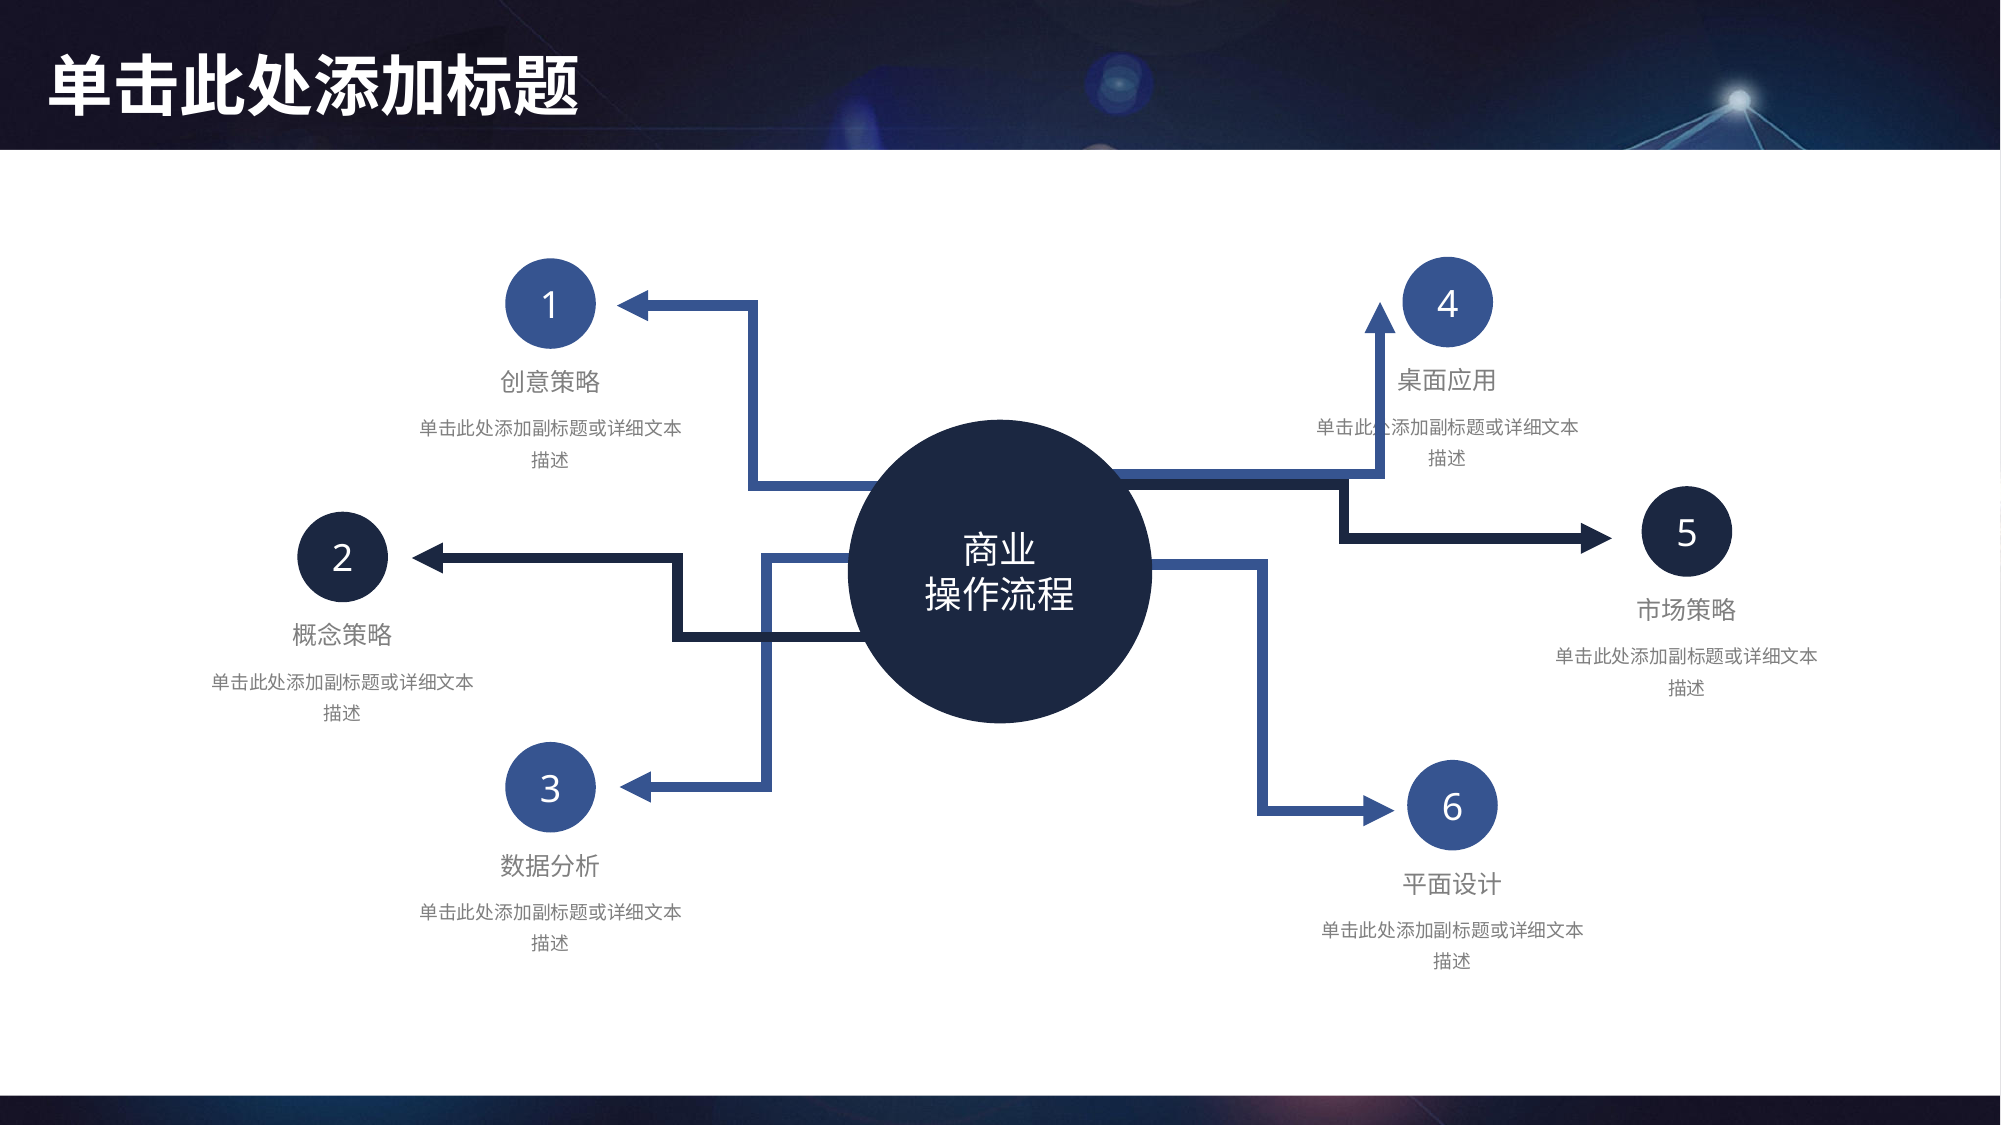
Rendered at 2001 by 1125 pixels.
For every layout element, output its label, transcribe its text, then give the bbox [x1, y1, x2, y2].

text_box 数据分析 [415, 853, 686, 906]
text_box 市场策略 [1551, 597, 1823, 651]
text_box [1381, 484, 1612, 539]
text_box 3 [504, 740, 597, 834]
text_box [1130, 564, 1395, 811]
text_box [616, 305, 889, 487]
text_box 1 [504, 257, 597, 350]
text_box 6 [1406, 758, 1499, 852]
text_box 概念策略 [207, 623, 478, 676]
text_box 5 [1640, 485, 1734, 578]
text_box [411, 557, 944, 637]
text_box 单击此处添加副标题或详细文本描述 [415, 423, 616, 477]
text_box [1076, 302, 1381, 646]
title 单击此处添加标题 [31, 36, 1757, 141]
text_box 商业 操作流程 [848, 419, 1130, 724]
text_box 单击此处添加副标题或详细文本描述 [1317, 924, 1588, 979]
text_box 创意策略 [415, 369, 616, 423]
text_box 平面设计 [1317, 871, 1588, 924]
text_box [619, 637, 914, 787]
text_box 单击此处添加副标题或详细文本描述 [1385, 421, 1584, 476]
text_box 桌面应用 [1385, 368, 1584, 421]
text_box 2 [296, 510, 389, 604]
text_box 单击此处添加副标题或详细文本描述 [415, 906, 686, 961]
text_box 单击此处添加副标题或详细文本描述 [207, 676, 478, 731]
picture [0, 0, 2001, 1125]
text_box 单击此处添加副标题或详细文本描述 [1551, 651, 1823, 705]
text_box 4 [1401, 255, 1495, 349]
